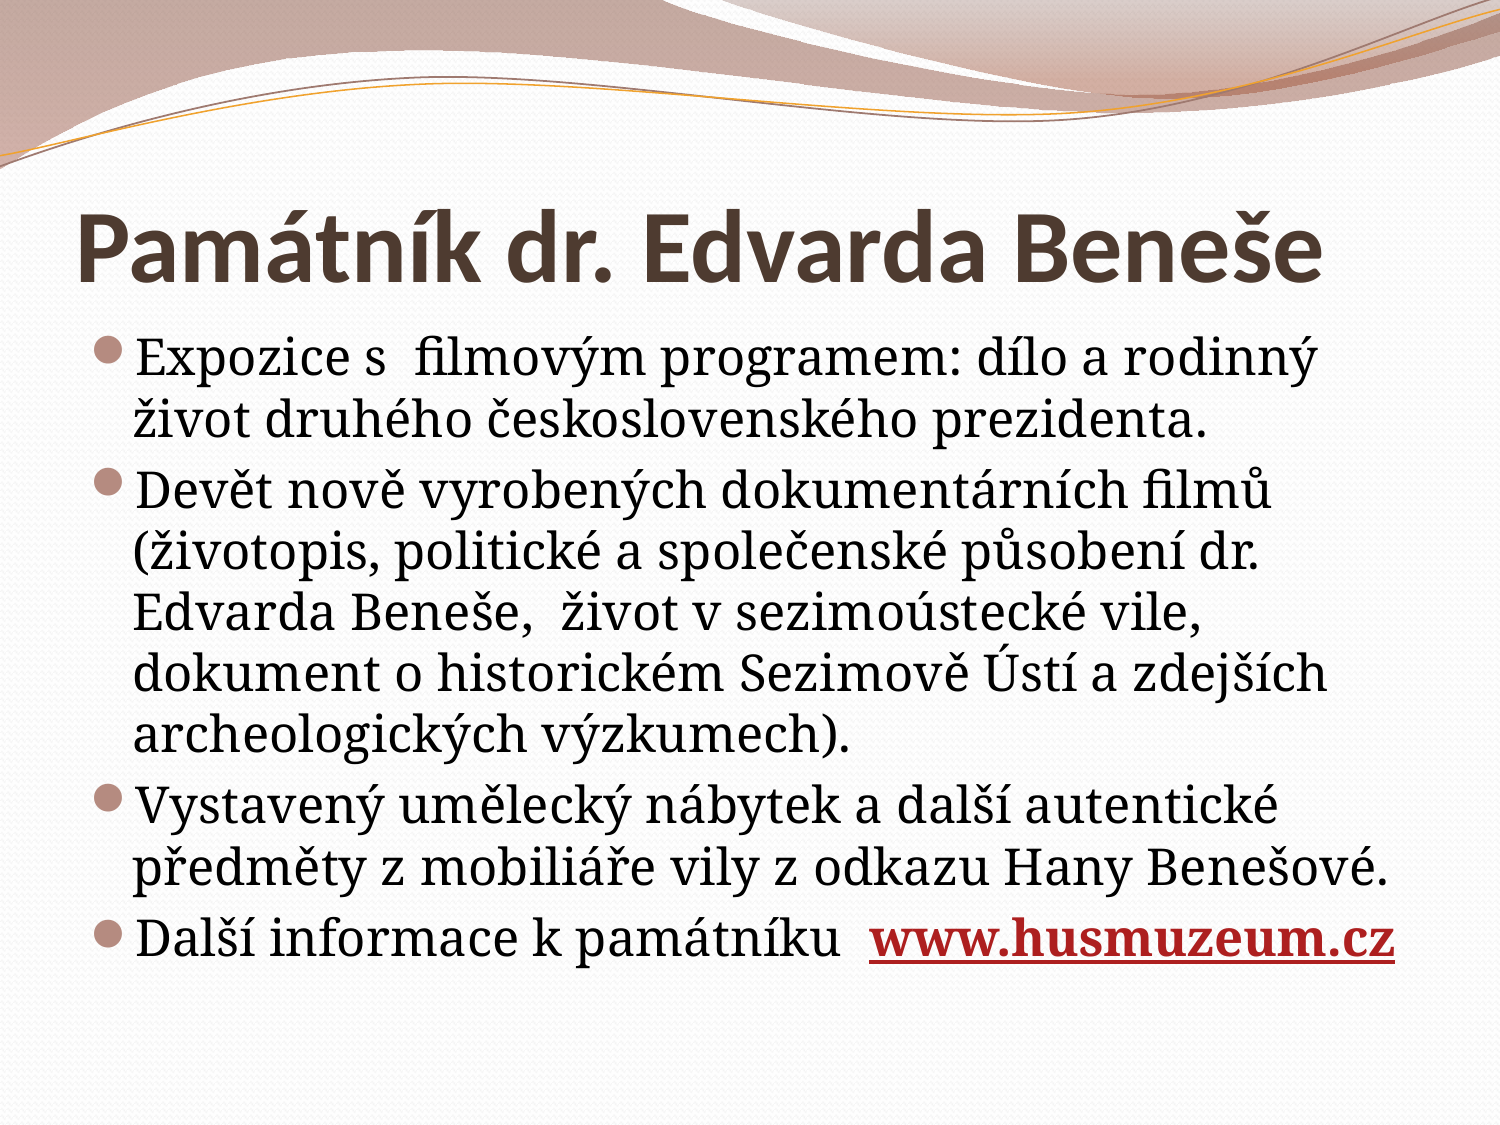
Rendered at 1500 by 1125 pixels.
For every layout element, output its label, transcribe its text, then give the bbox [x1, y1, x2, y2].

list Expozice s filmovým programem: dílo a rodinný život druhého československého prezidenta. Devět nově vyrobených dokumentárních filmů (životopis, politické a společenské působení dr. Edvarda Beneše, život v sezimoústecké vile, dokument o historickém Sezimově Ústí a zdejších archeologických výzkumech). Vystavený umělecký nábytek a další autentické předměty z mobiliáře vily z odkazu Hany Benešové. Další informace k památníku www.husmuzeum.cz [74, 317, 1426, 1038]
title Památník dr. Edvarda Beneše [74, 115, 1426, 304]
